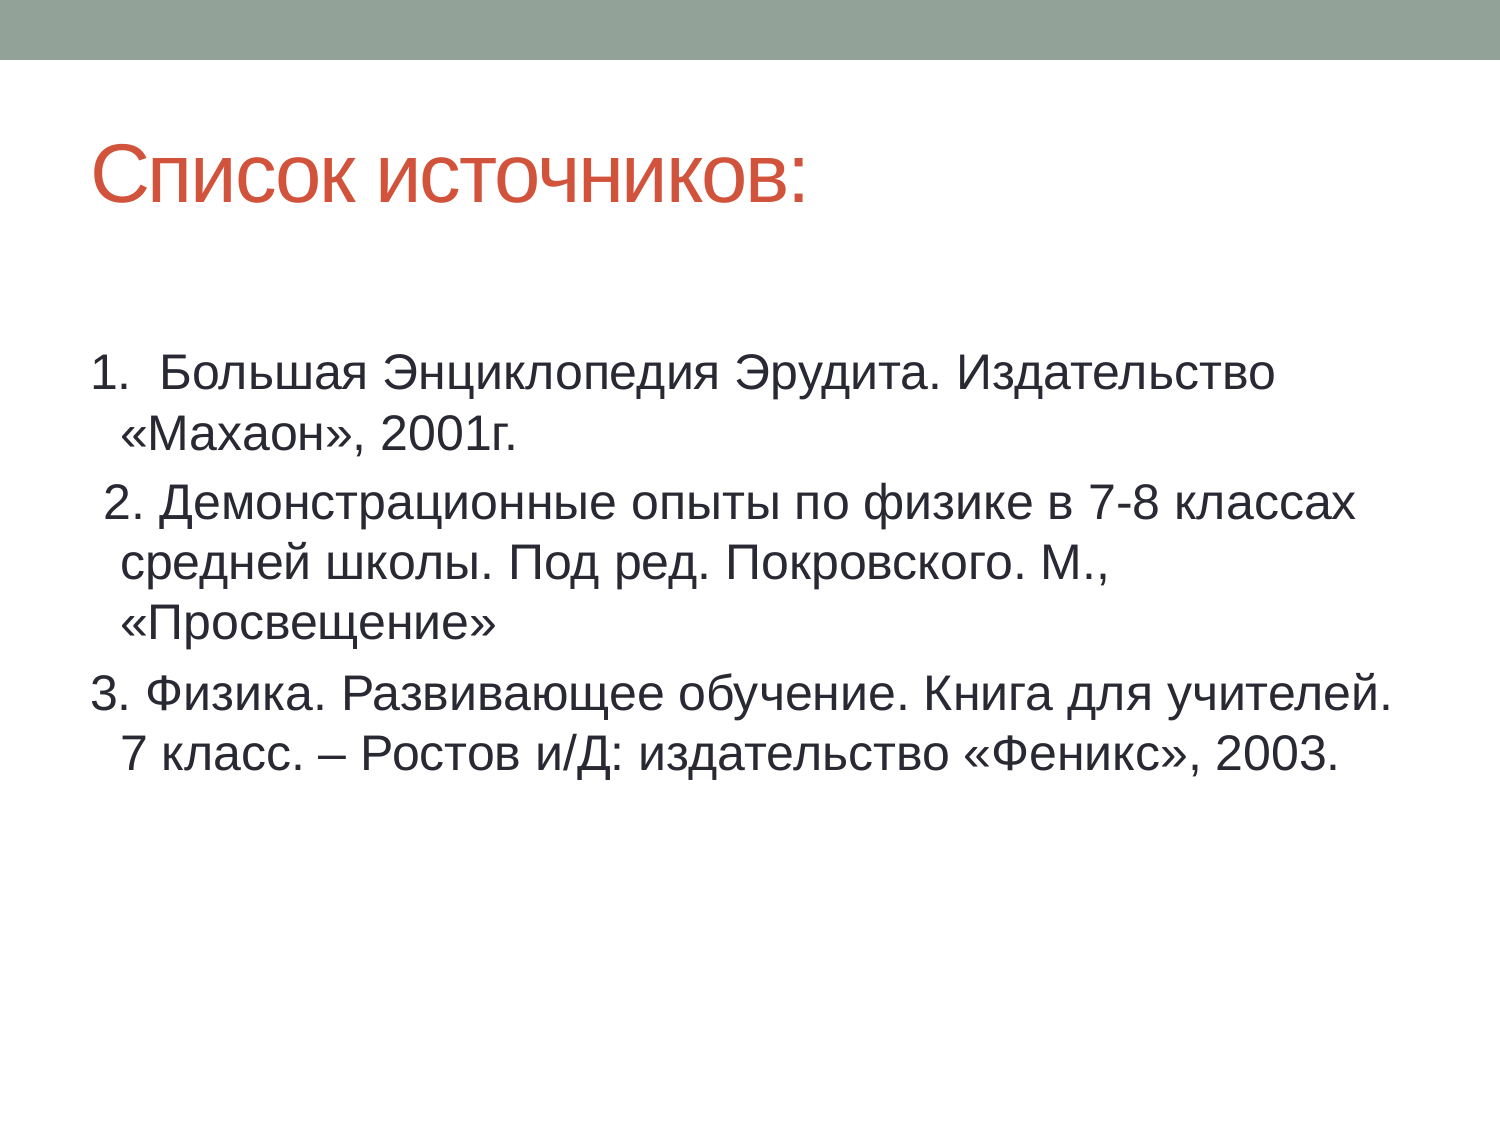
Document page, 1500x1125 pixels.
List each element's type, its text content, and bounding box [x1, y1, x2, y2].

title Список источников: [75, 87, 1425, 250]
list 1. Большая Энциклопедия Эрудита. Издательство «Махаон», 2001г. 2. Демонстрационные опыты по физике в 7-8 классах средней школы. Под ред. Покровского. М., «Просвещение» 3. Физика. Развивающее обучение. Книга для учителей. 7 класс. – Ростов и/Д: издательство «Феникс», 2003. [75, 262, 1425, 1063]
